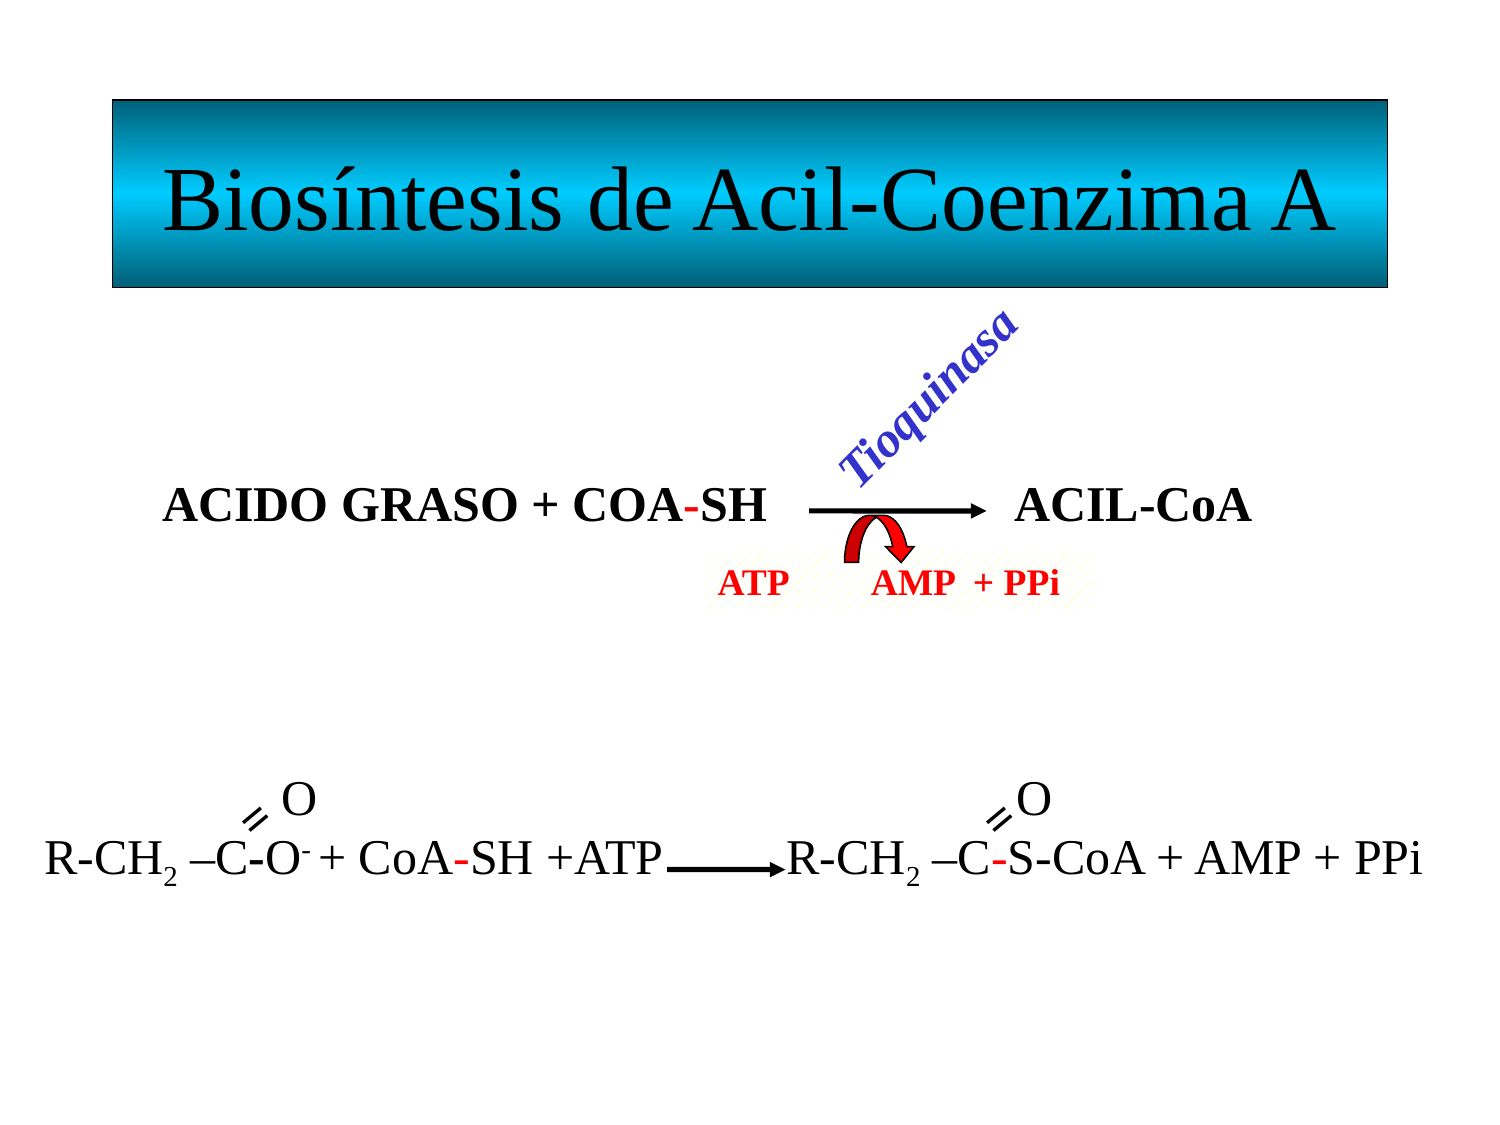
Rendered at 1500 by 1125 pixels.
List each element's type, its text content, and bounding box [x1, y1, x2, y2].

text_box Tioquinasa [807, 268, 1051, 462]
title Biosíntesis de Acil-Coenzima A [112, 99, 1388, 288]
text_box ATP AMP + PPi [702, 550, 1093, 611]
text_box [147, 463, 1365, 539]
text_box [886, 548, 913, 563]
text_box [29, 774, 1477, 893]
